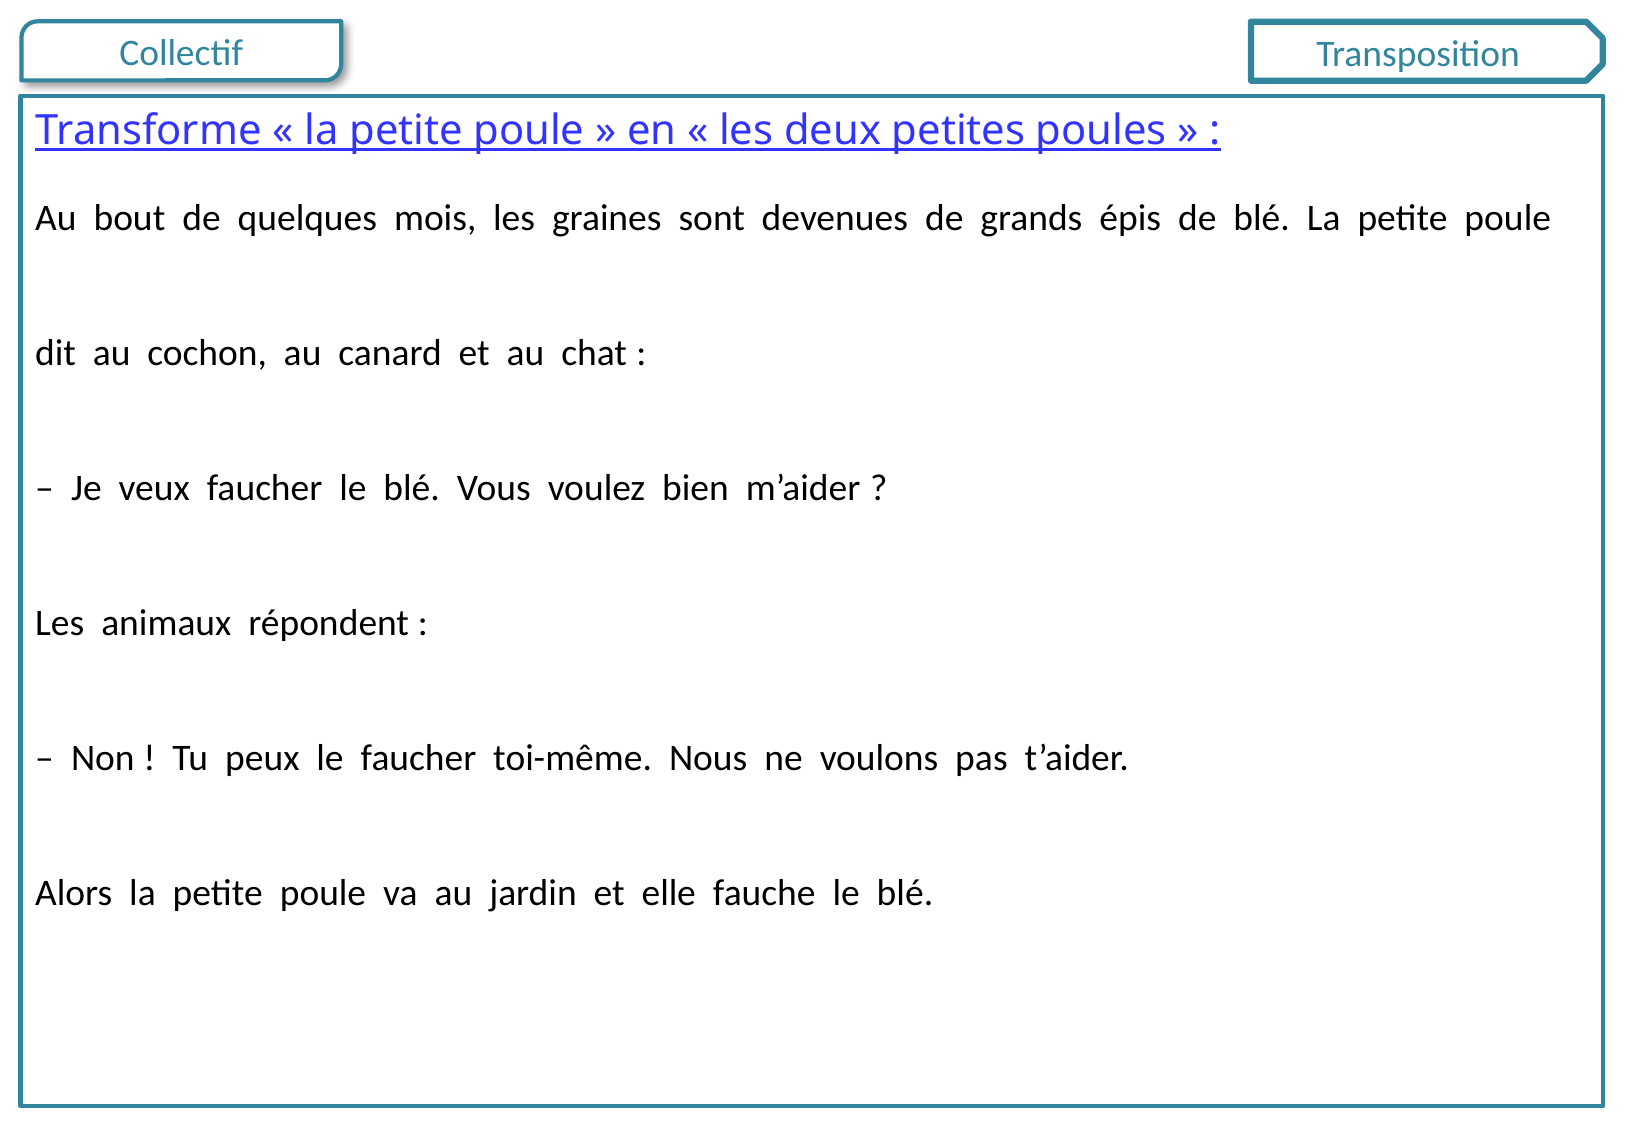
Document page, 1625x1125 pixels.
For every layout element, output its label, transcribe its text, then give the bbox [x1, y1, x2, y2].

list Transposition [1251, 21, 1585, 81]
list Transforme « la petite poule » en « les deux petites poules » : [18, 94, 1605, 1108]
text_box Au bout de quelques mois, les graines sont devenues de grands épis de blé. La petite poule dit au cochon, au canard et au chat : – Je veux faucher le blé. Vous voulez bien m’aider ? Les animaux répondent : – Non ! Tu peux le faucher toi-même. Nous ne voulons pas t’aider. Alors la petite poule va au jardin et elle fauche le blé. [20, 95, 1604, 921]
